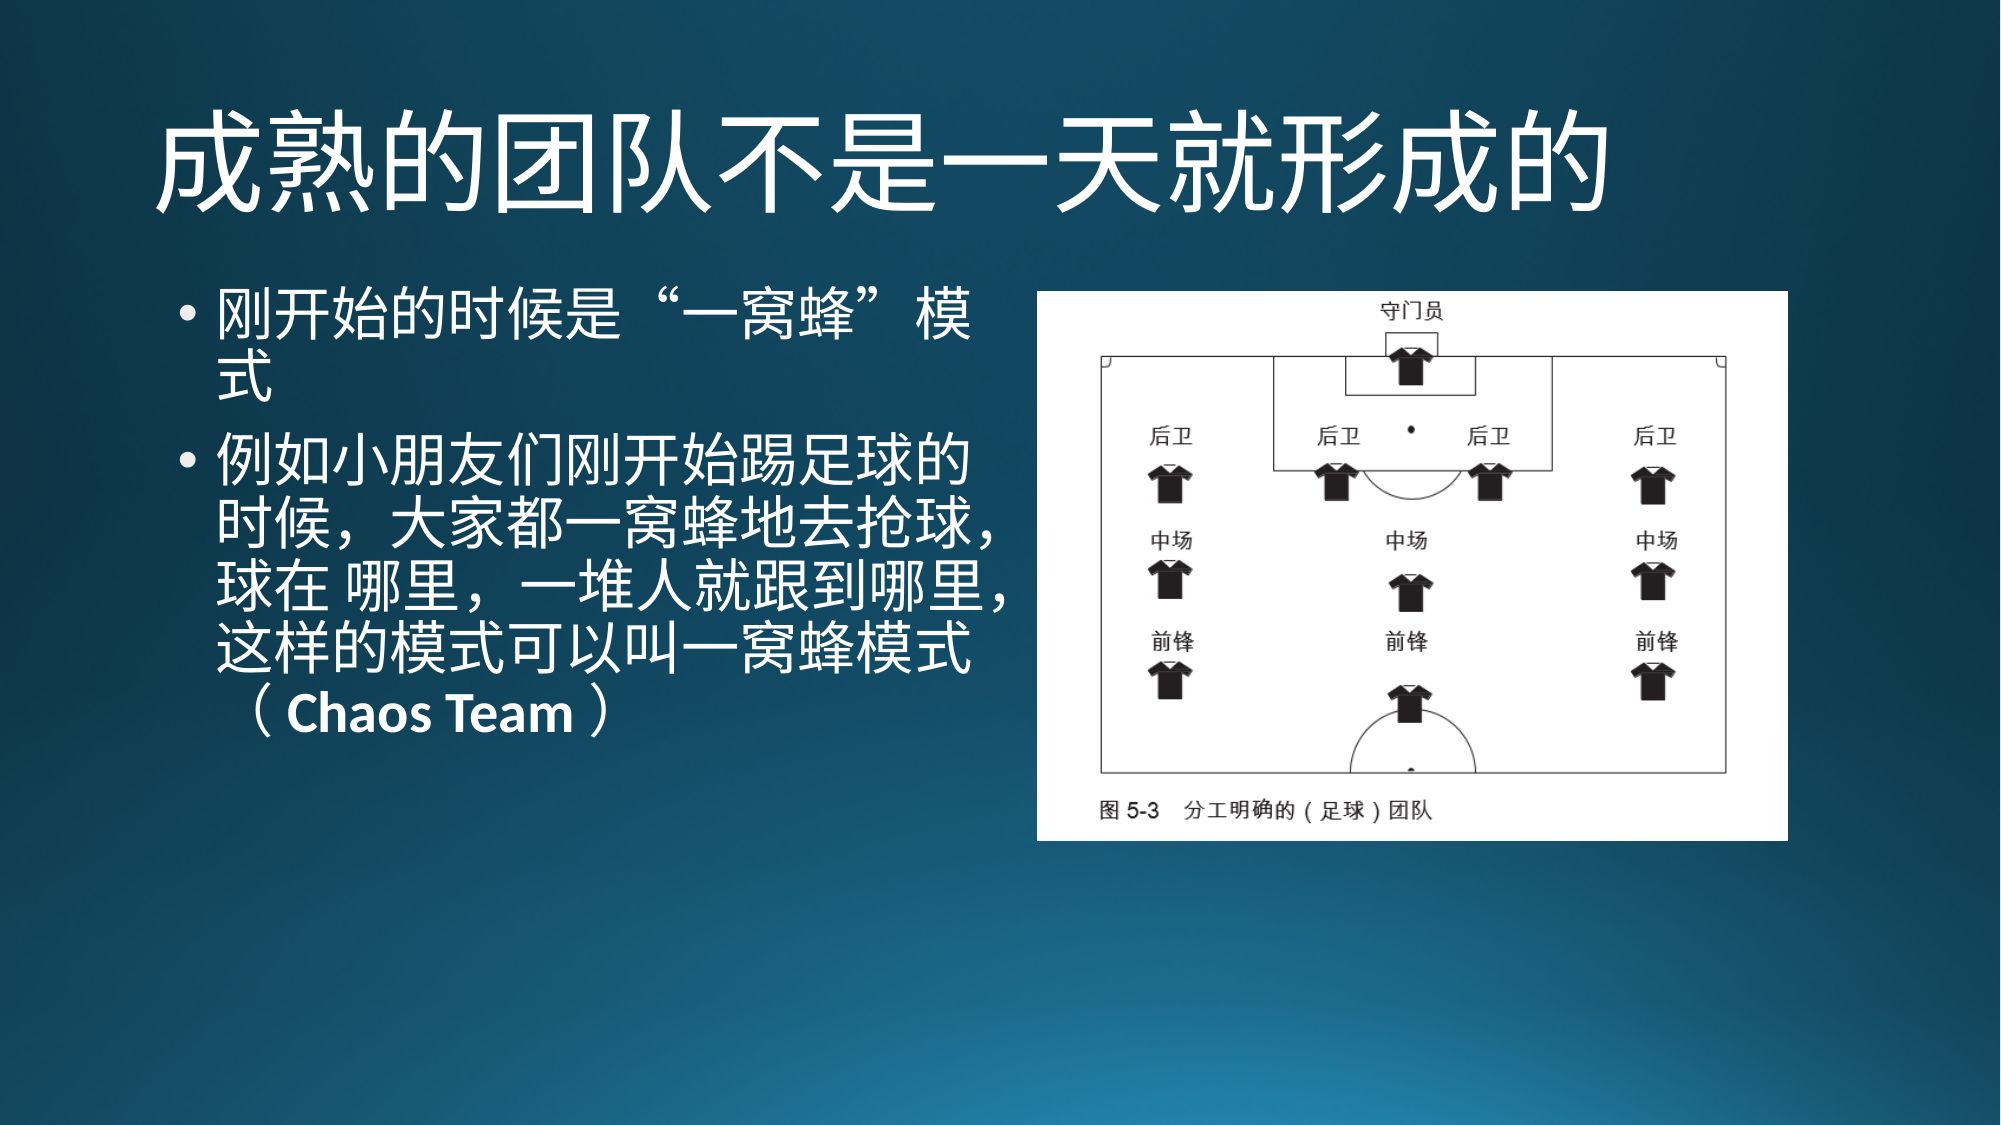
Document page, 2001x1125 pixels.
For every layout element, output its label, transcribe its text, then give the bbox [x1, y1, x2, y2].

picture [0, 0, 2001, 1125]
title 成熟的团队不是一天就形成的 [137, 59, 1863, 278]
list 刚开始的时候是“一窝蜂”模式 例如小朋友们刚开始踢足球的时候，大家都一窝蜂地去抢球，球在 哪里，一堆人就跟到哪里，这样的模式可以叫一窝蜂模式（Chaos Team） [162, 277, 1025, 1037]
